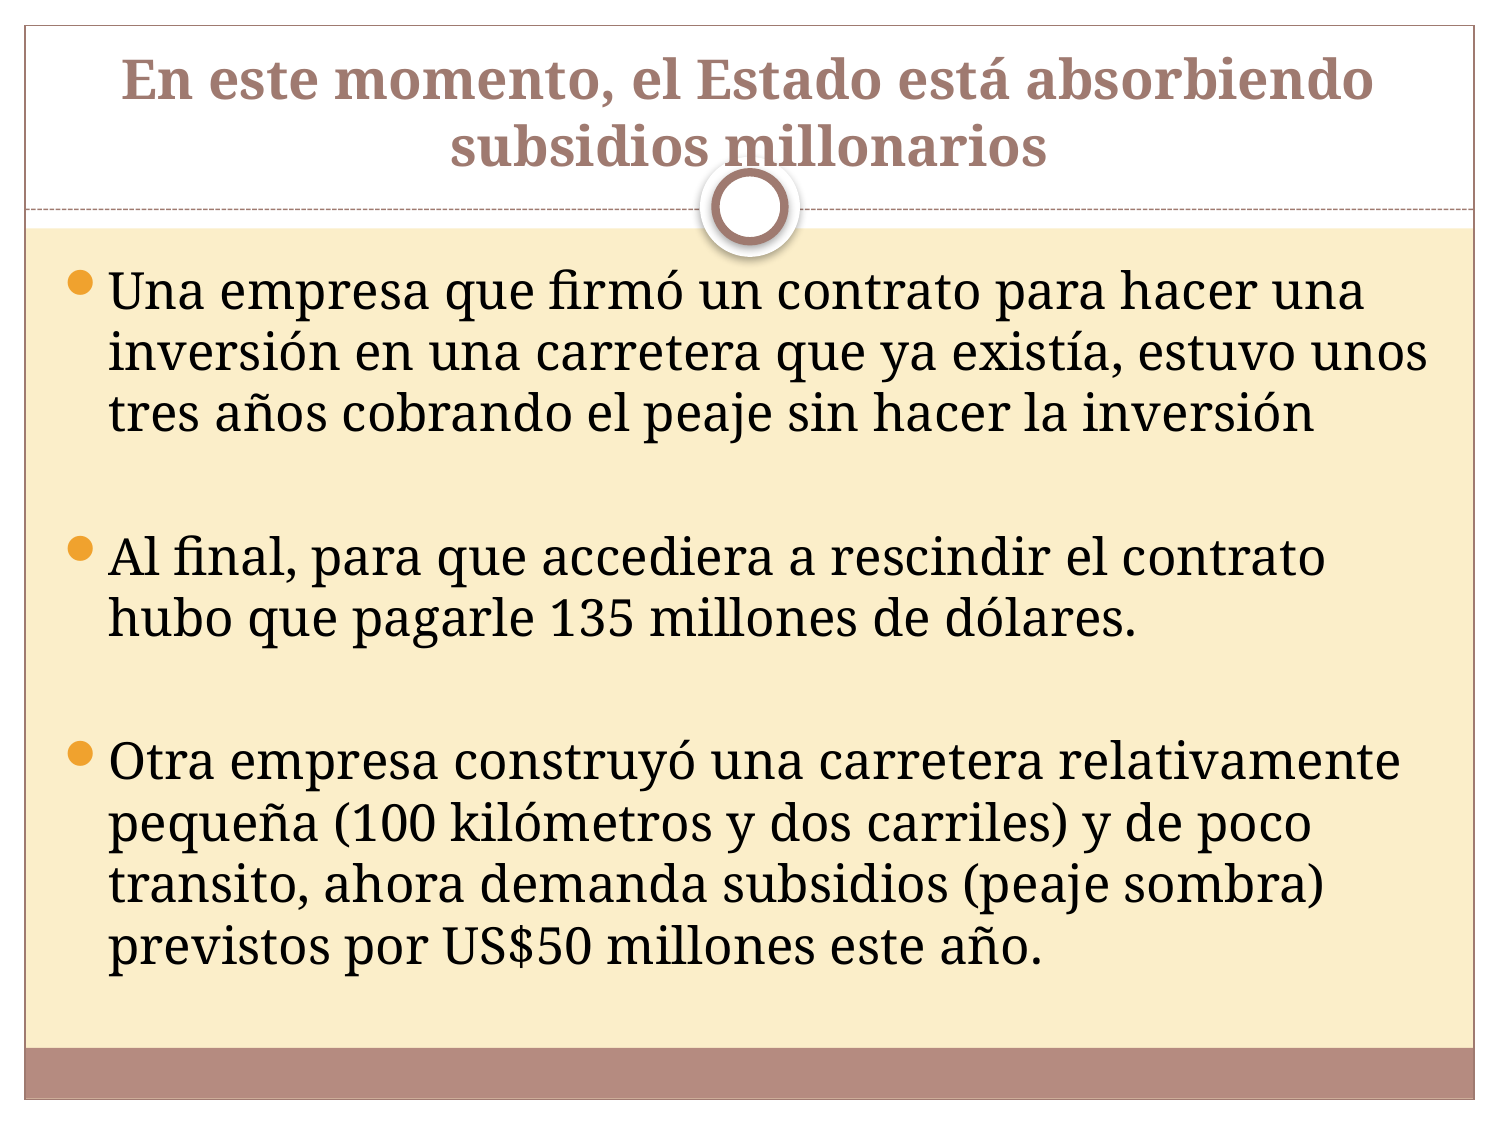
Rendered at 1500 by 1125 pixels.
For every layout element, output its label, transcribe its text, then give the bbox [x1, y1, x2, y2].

list Una empresa que firmó un contrato para hacer una inversión en una carretera que ya existía, estuvo unos tres años cobrando el peaje sin hacer la inversión Al final, para que accediera a rescindir el contrato hubo que pagarle 135 millones de dólares. Otra empresa construyó una carretera relativamente pequeña (100 kilómetros y dos carriles) y de poco transito, ahora demanda subsidios (peaje sombra) previstos por US$50 millones este año. [49, 250, 1445, 1001]
title En este momento, el Estado está absorbiendo subsidios millonarios [49, 37, 1450, 185]
